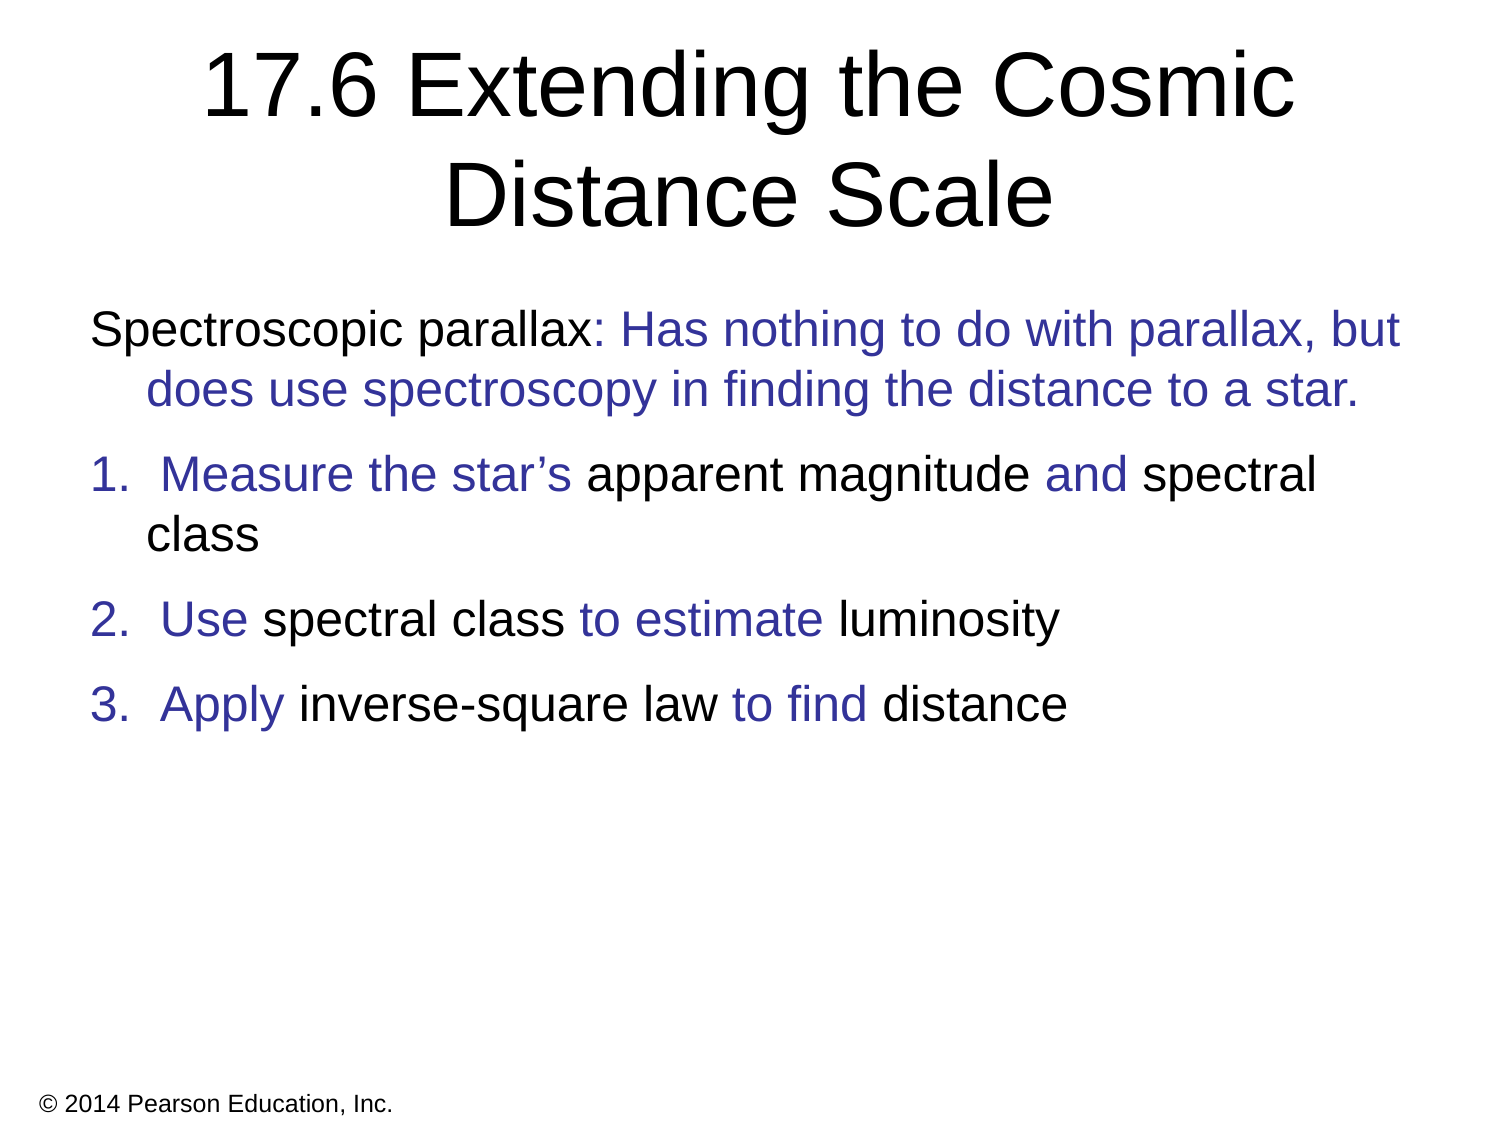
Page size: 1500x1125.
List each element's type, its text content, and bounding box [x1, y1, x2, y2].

title 17.6 Extending the Cosmic Distance Scale [75, 34, 1425, 235]
text_box Spectroscopic parallax: Has nothing to do with parallax, but does use spectroscopy in finding the distance to a star. Measure the star’s apparent magnitude and spectral class Use spectral class to estimate luminosity Apply inverse-square law to find distance [74, 289, 1425, 739]
